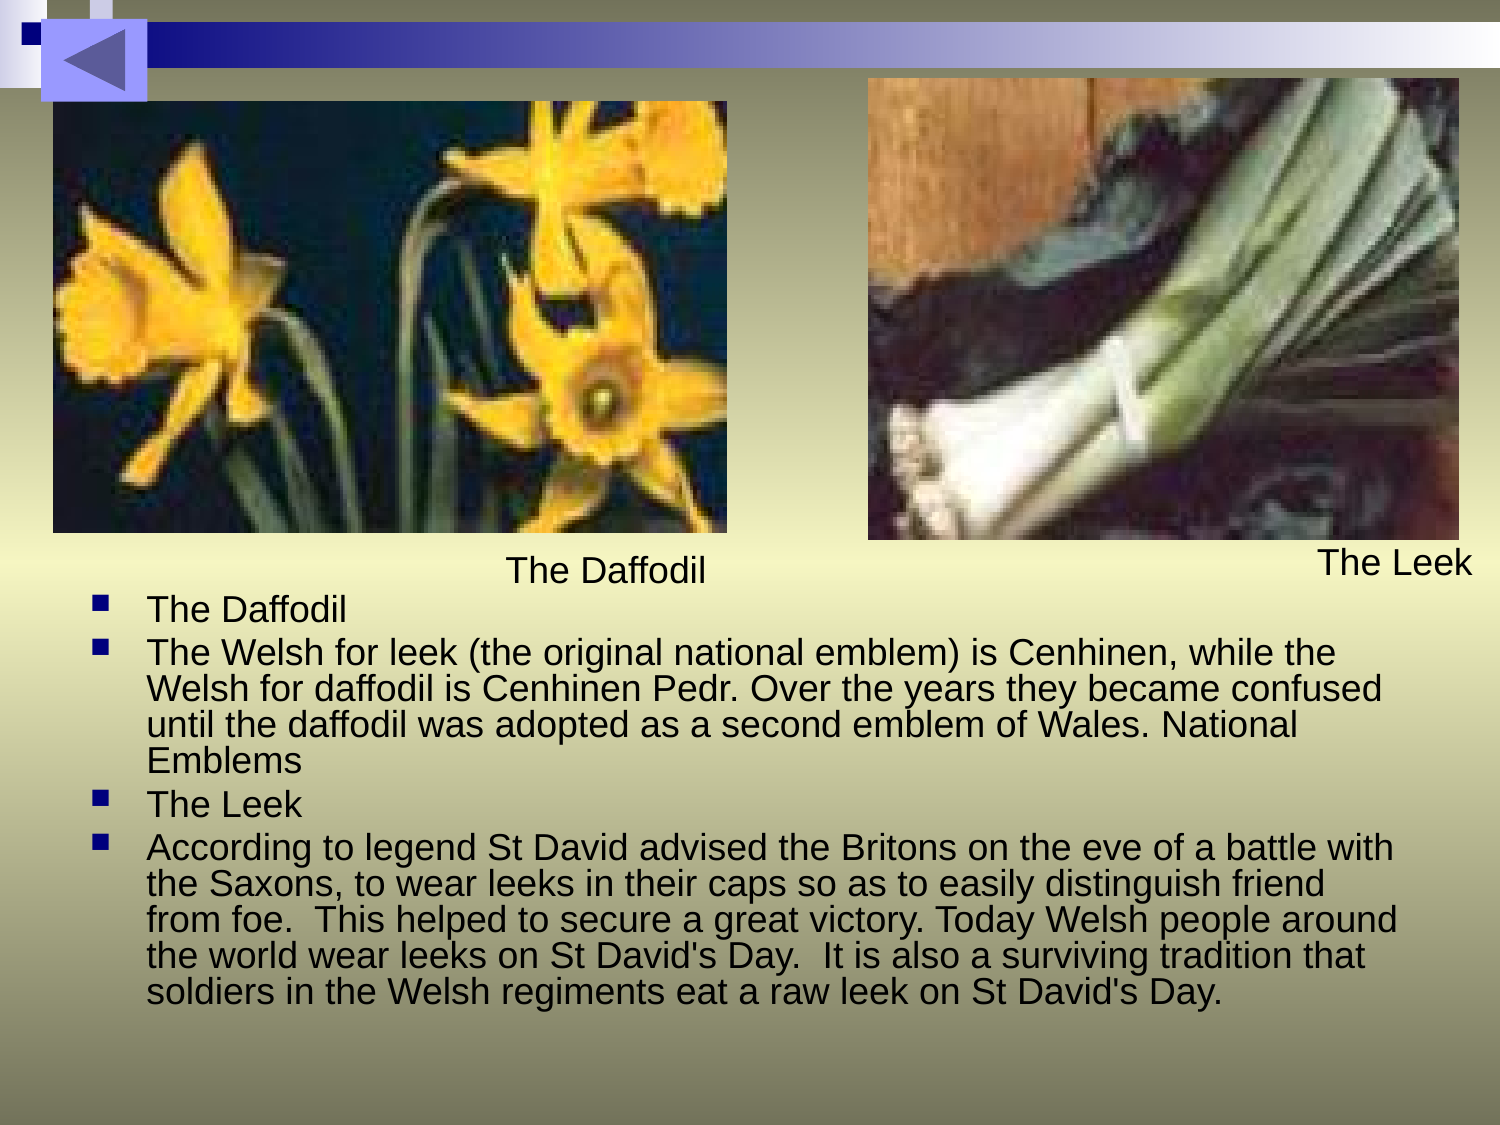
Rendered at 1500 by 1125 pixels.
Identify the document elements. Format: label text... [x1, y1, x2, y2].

text_box The Daffodil [490, 541, 722, 599]
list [52, 101, 727, 533]
list The Daffodil The Welsh for leek (the original national emblem) is Cenhinen, while the Welsh for daffodil is Cenhinen Pedr. Over the years they became confused until the daffodil was adopted as a second emblem of Wales. National Emblems The Leek According to legend St David advised the Britons on the eve of a battle with the Saxons, to wear leeks in their caps so as to easily distinguish friend from foe. This helped to secure a great victory. Today Welsh people around the world wear leeks on St David's Day. It is also a surviving tradition that soldiers in the Welsh regiments eat a raw leek on St David's Day. [74, 585, 1426, 1095]
text_box [41, 18, 148, 102]
text_box The Leek [1302, 530, 1499, 590]
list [867, 77, 1460, 541]
